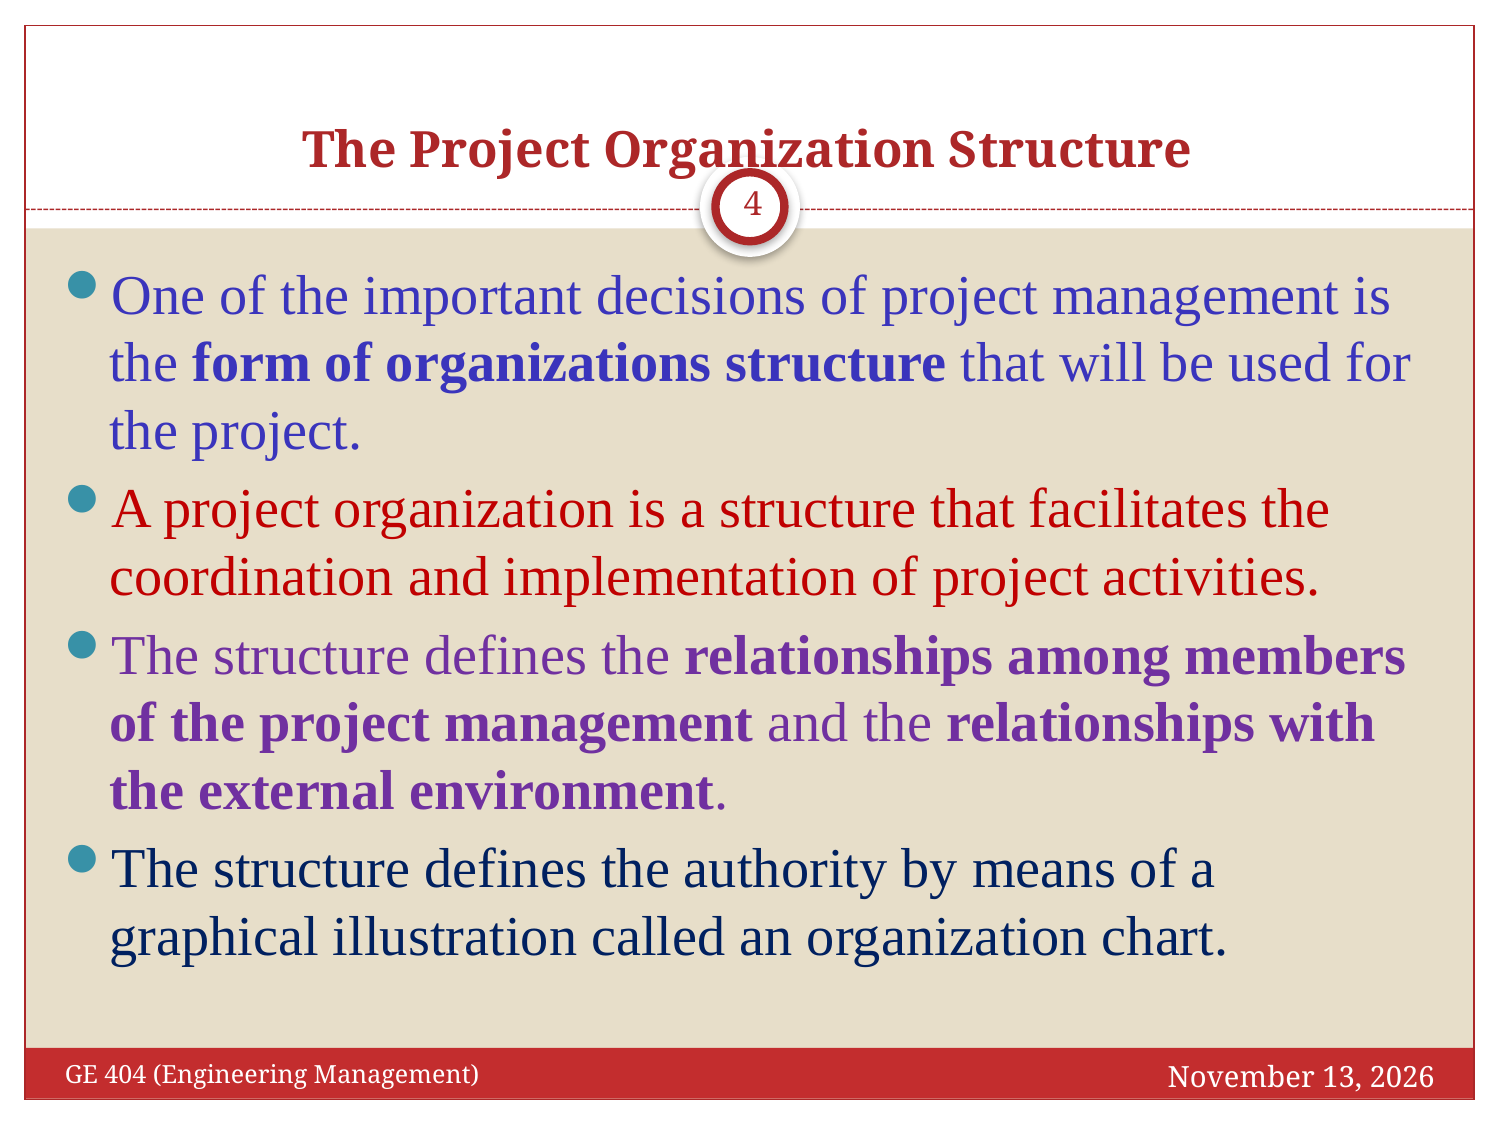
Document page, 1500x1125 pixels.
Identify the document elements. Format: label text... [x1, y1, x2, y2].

footer GE 404 (Engineering Management) [50, 1051, 638, 1112]
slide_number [950, 1050, 1450, 1111]
title The Project Organization Structure [47, 60, 1448, 185]
slide_number 4 [715, 168, 791, 241]
list One of the important decisions of project management is the form of organizations structure that will be used for the project. A project organization is a structure that facilitates the coordination and implementation of project activities. The structure defines the relationships among members of the project management and the relationships with the external environment. The structure defines the authority by means of a graphical illustration called an organization chart. [49, 250, 1445, 1001]
